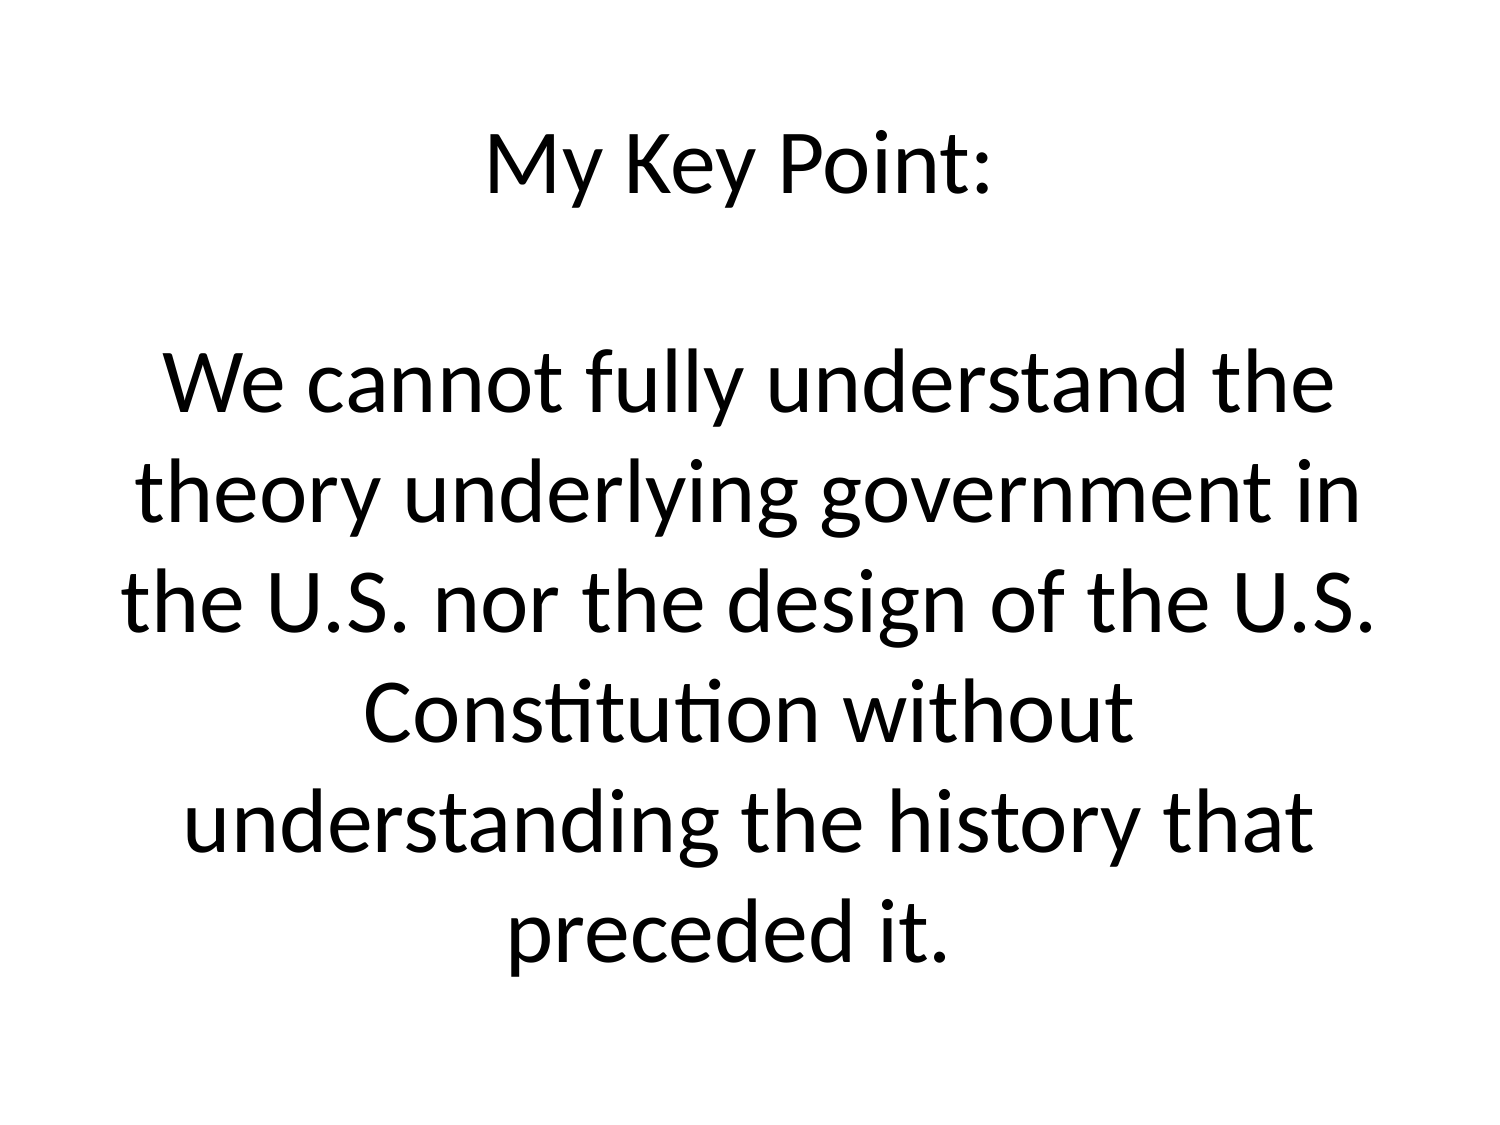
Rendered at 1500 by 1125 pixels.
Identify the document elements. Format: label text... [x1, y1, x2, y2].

title My Key Point: We cannot fully understand the theory underlying government in the U.S. nor the design of the U.S. Constitution without understanding the history that preceded it. [74, 44, 1426, 1038]
